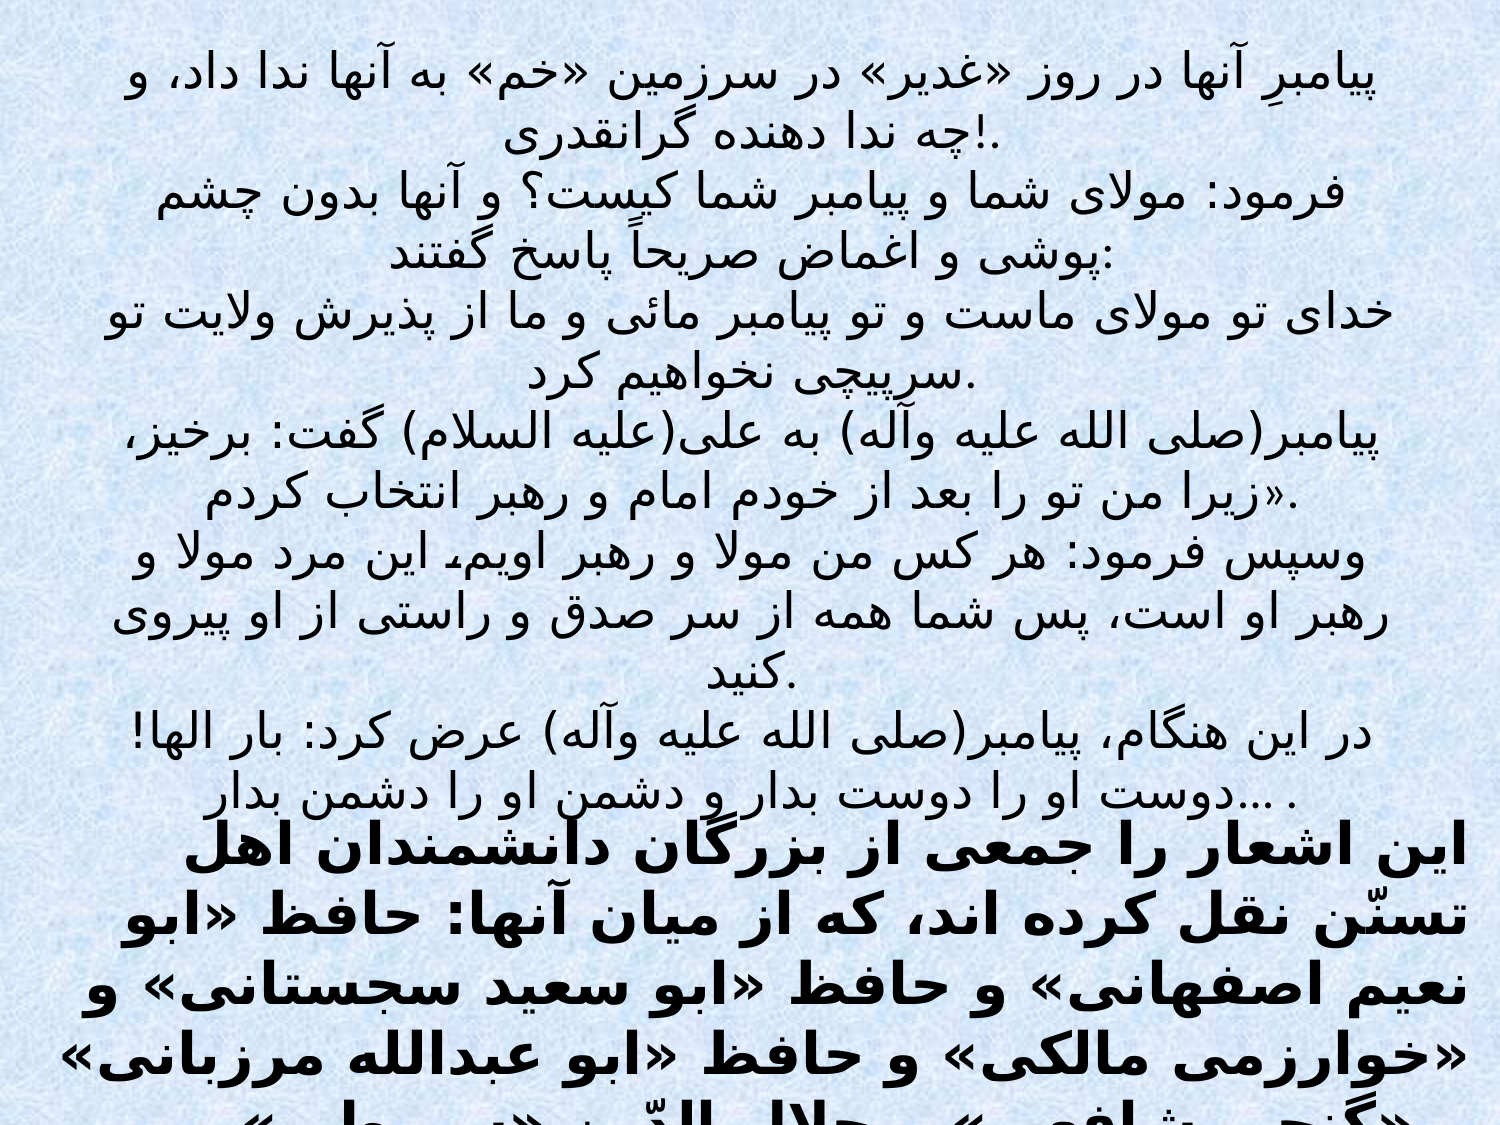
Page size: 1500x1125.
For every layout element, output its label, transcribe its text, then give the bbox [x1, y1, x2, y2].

picture [0, 0, 1500, 1125]
title پيامبرِ آنها در روز «غدير» در سرزمين «خم» به آنها ندا داد، و چه ندا دهنده گرانقدرى!. فرمود: مولاى شما و پيامبر شما كيست؟ و آنها بدون چشم پوشى و اغماض صريحاً پاسخ گفتند: خداى تو مولاى ماست و تو پيامبر مائى و ما از پذيرش ولايت تو سرپيچى نخواهيم كرد. پيامبر(صلى الله عليه وآله) به على(عليه السلام) گفت: برخيز، زيرا من تو را بعد از خودم امام و رهبر انتخاب كردم». وسپس فرمود: هر كس من مولا و رهبر اويم، اين مرد مولا و رهبر او است، پس شما همه از سر صدق و راستى از او پيروى كنيد. در اين هنگام، پيامبر(صلى الله عليه وآله) عرض كرد: بار الها! دوست او را دوست بدار و دشمن او را دشمن بدار... . [76, 30, 1427, 798]
text_box اين اشعار را جمعى از بزرگان دانشمندان اهل تسنّن نقل كرده اند، كه از ميان آنها: حافظ «ابو نعيم اصفهانى» و حافظ «ابو سعيد سجستانى» و «خوارزمى مالكى» و حافظ «ابو عبدالله مرزبانى» و «گنجى شافعى» و جلال الدّين «سيوطى» و «سبط بن جوزى» و «صدر الدّين حموى» را مى توان نام برد. [20, 798, 1486, 1125]
